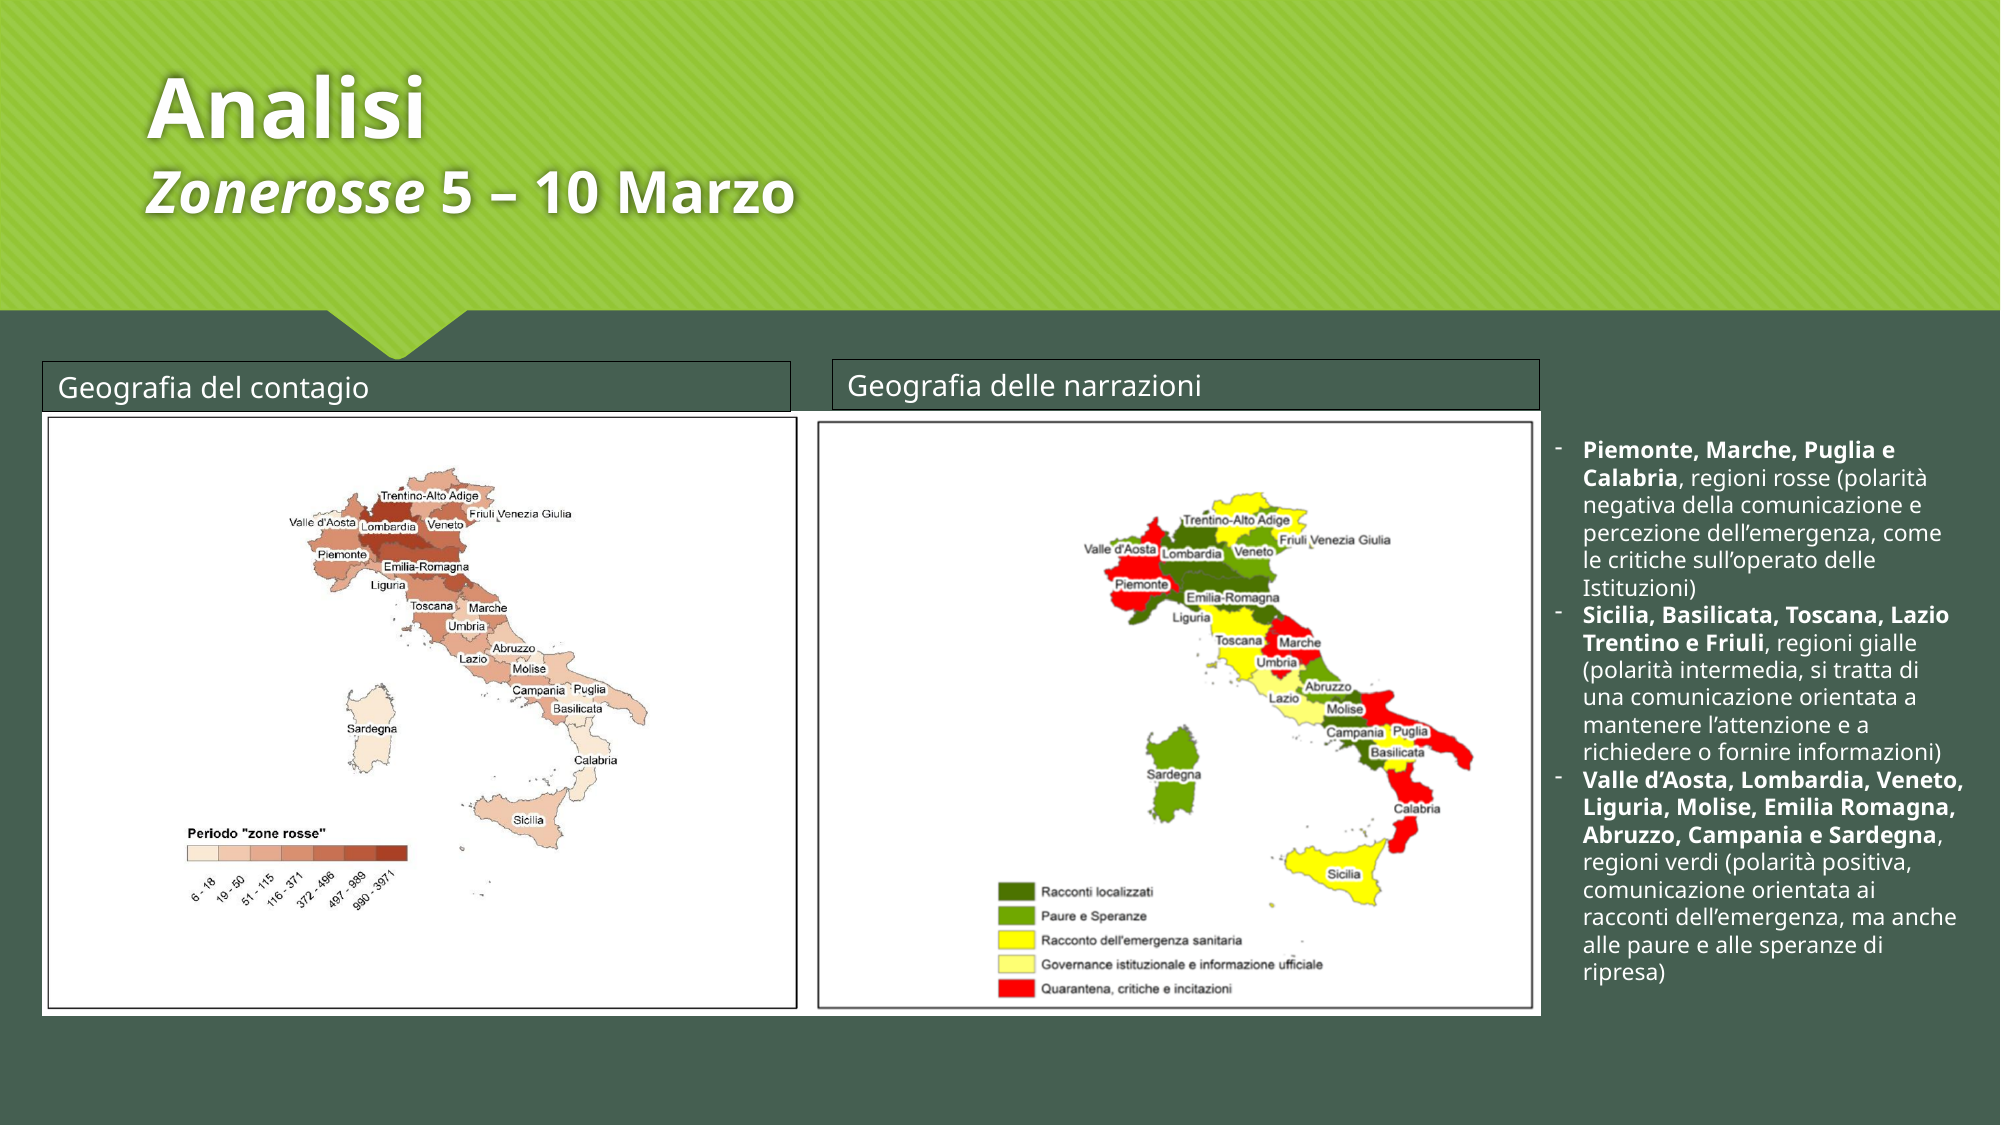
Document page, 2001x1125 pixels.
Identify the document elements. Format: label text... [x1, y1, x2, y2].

picture [42, 411, 1541, 1016]
text_box Piemonte, Marche, Puglia e Calabria, regioni rosse (polarità negativa della comunicazione e percezione dell’emergenza, come le critiche sull’operato delle Istituzioni) Sicilia, Basilicata, Toscana, Lazio Trentino e Friuli, regioni gialle (polarità intermedia, si tratta di una comunicazione orientata a mantenere l’attenzione e a richiedere o fornire informazioni) Valle d’Aosta, Lombardia, Veneto, Liguria, Molise, Emilia Romagna, Abruzzo, Campania e Sardegna, regioni verdi (polarità positiva, comunicazione orientata ai racconti dell’emergenza, ma anche alle paure e alle speranze di ripresa) [1540, 428, 1981, 1020]
text_box Geografia del contagio [42, 361, 791, 411]
title Analisi Zonerosse 5 – 10 Marzo [132, 73, 1868, 233]
text_box Geografia delle narrazioni [832, 359, 1540, 410]
